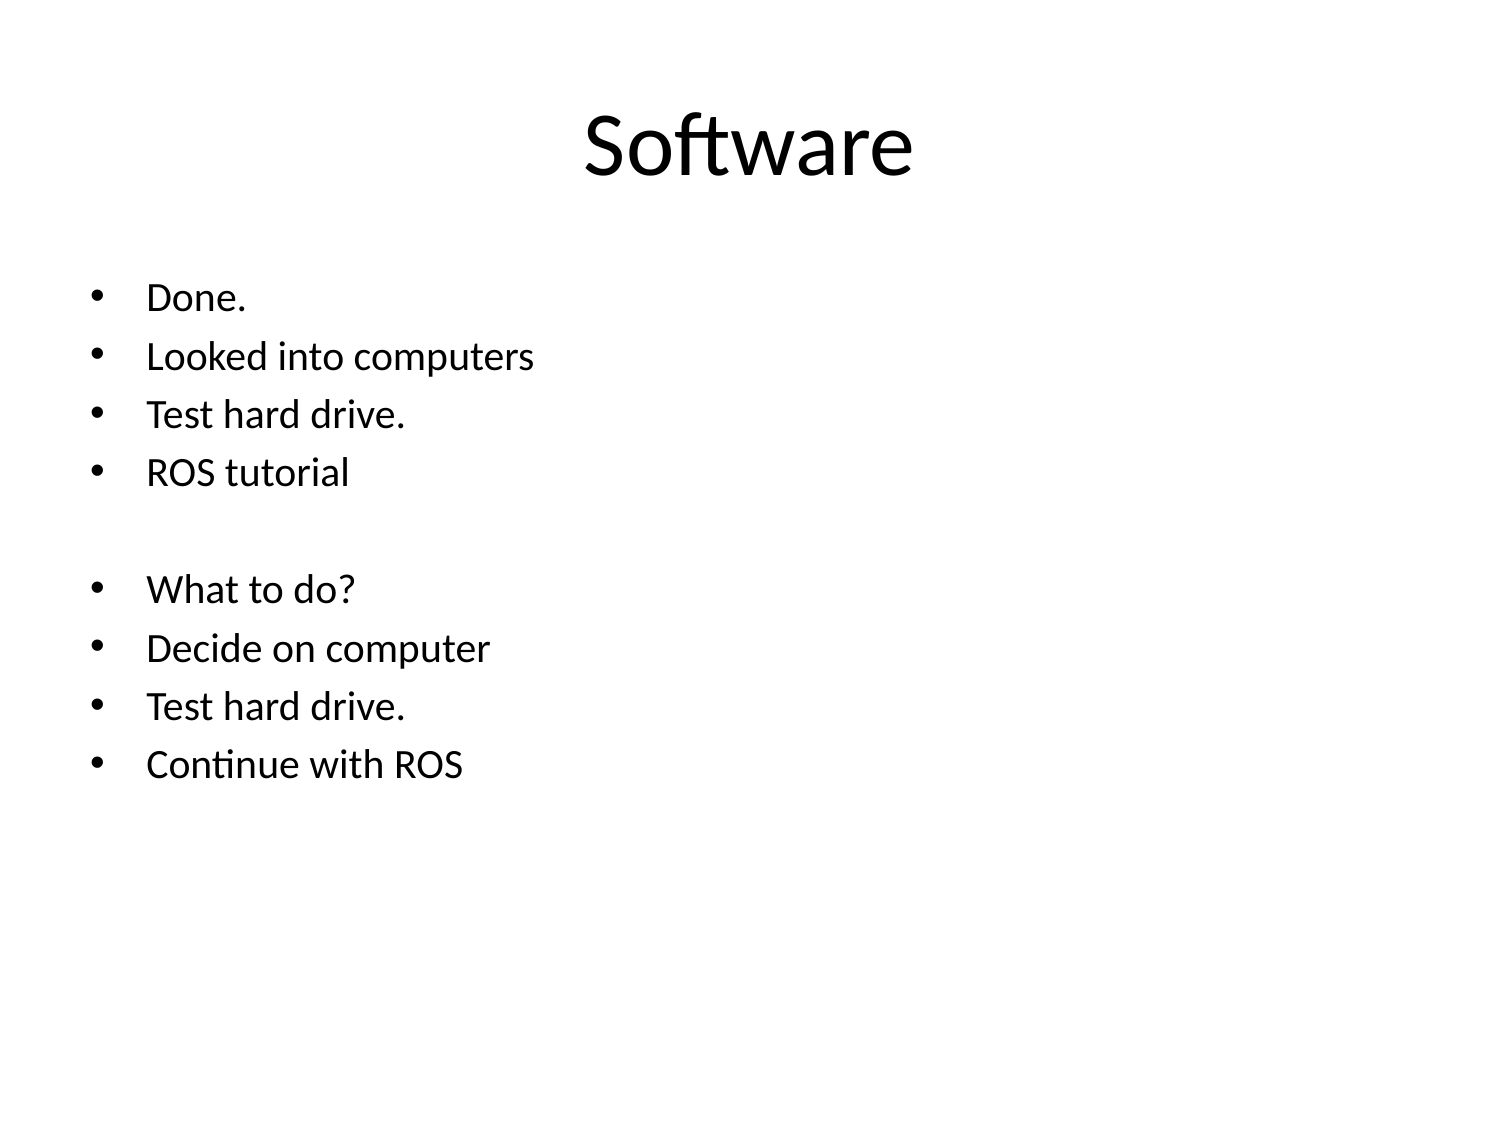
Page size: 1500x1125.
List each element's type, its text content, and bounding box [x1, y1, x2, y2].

title Software [75, 45, 1425, 233]
list Done. Looked into computers Test hard drive. ROS tutorial What to do? Decide on computer Test hard drive. Continue with ROS [75, 262, 1425, 1005]
